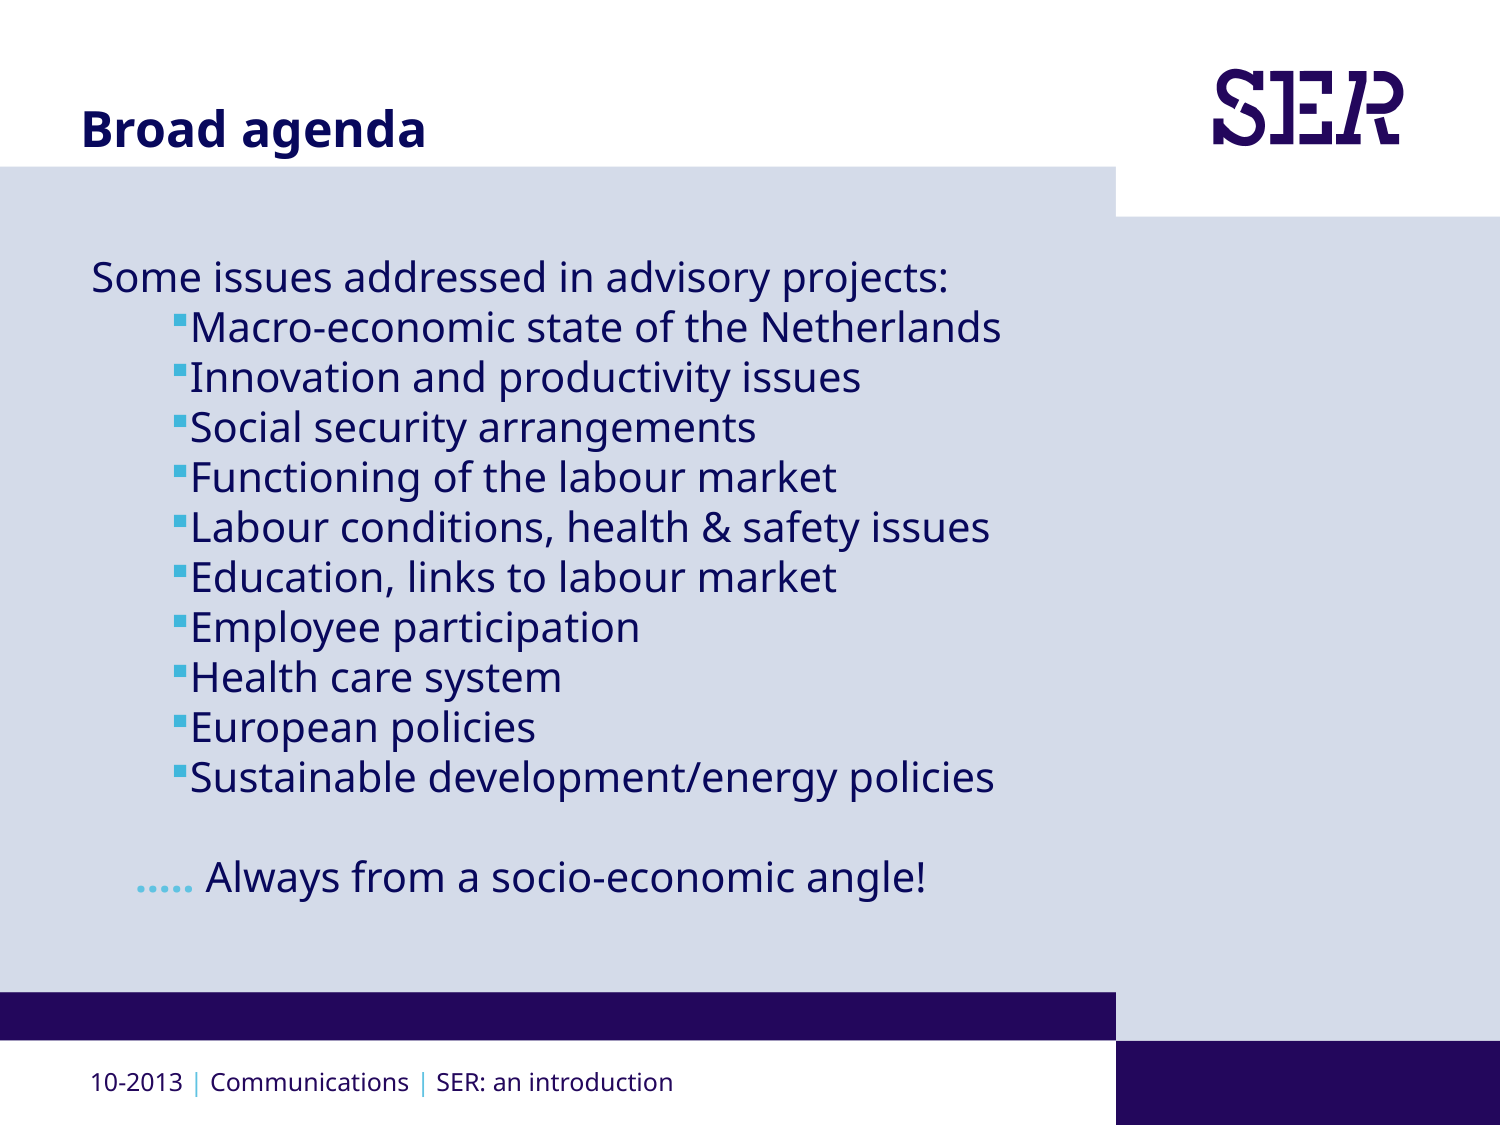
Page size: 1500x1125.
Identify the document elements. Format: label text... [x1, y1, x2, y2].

text_box Some issues addressed in advisory projects: Macro-economic state of the Netherlands Innovation and productivity issues Social security arrangements Functioning of the labour market Labour conditions, health & safety issues Education, links to labour market Employee participation Health care system European policies Sustainable development/energy policies ….. Always from a socio-economic angle! [76, 243, 1329, 909]
picture [0, 992, 1500, 1125]
picture [0, 0, 1500, 217]
title Broad agenda [64, 89, 1416, 210]
